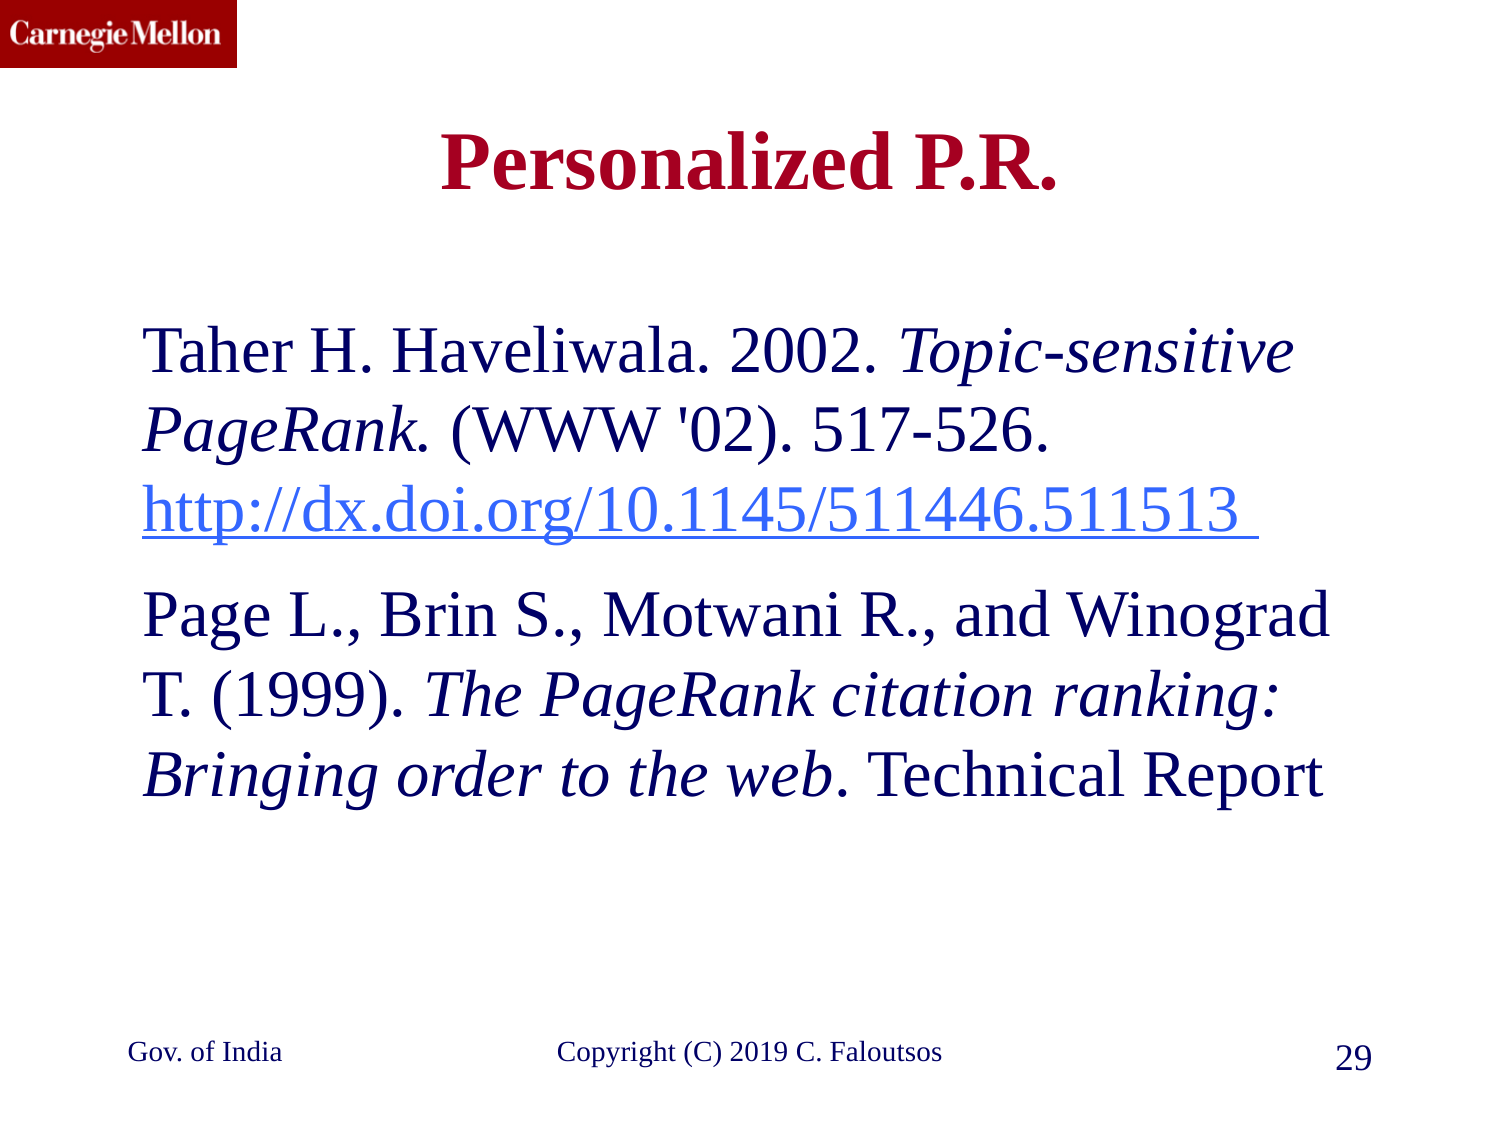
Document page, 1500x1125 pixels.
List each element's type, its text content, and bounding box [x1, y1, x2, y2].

title Personalized P.R. [112, 99, 1388, 213]
footer Copyright (C) 2019 C. Faloutsos [512, 1024, 988, 1101]
slide_number Gov. of India [112, 1024, 426, 1101]
list Taher H. Haveliwala. 2002. Topic-sensitive PageRank. (WWW '02). 517-526. http://dx.doi.org/10.1145/511446.511513 Page L., Brin S., Motwani R., and Winograd T. (1999). The PageRank citation ranking: Bringing order to the web. Technical Report [127, 297, 1403, 902]
picture [0, 0, 237, 68]
slide_number 29 [1074, 1024, 1388, 1101]
